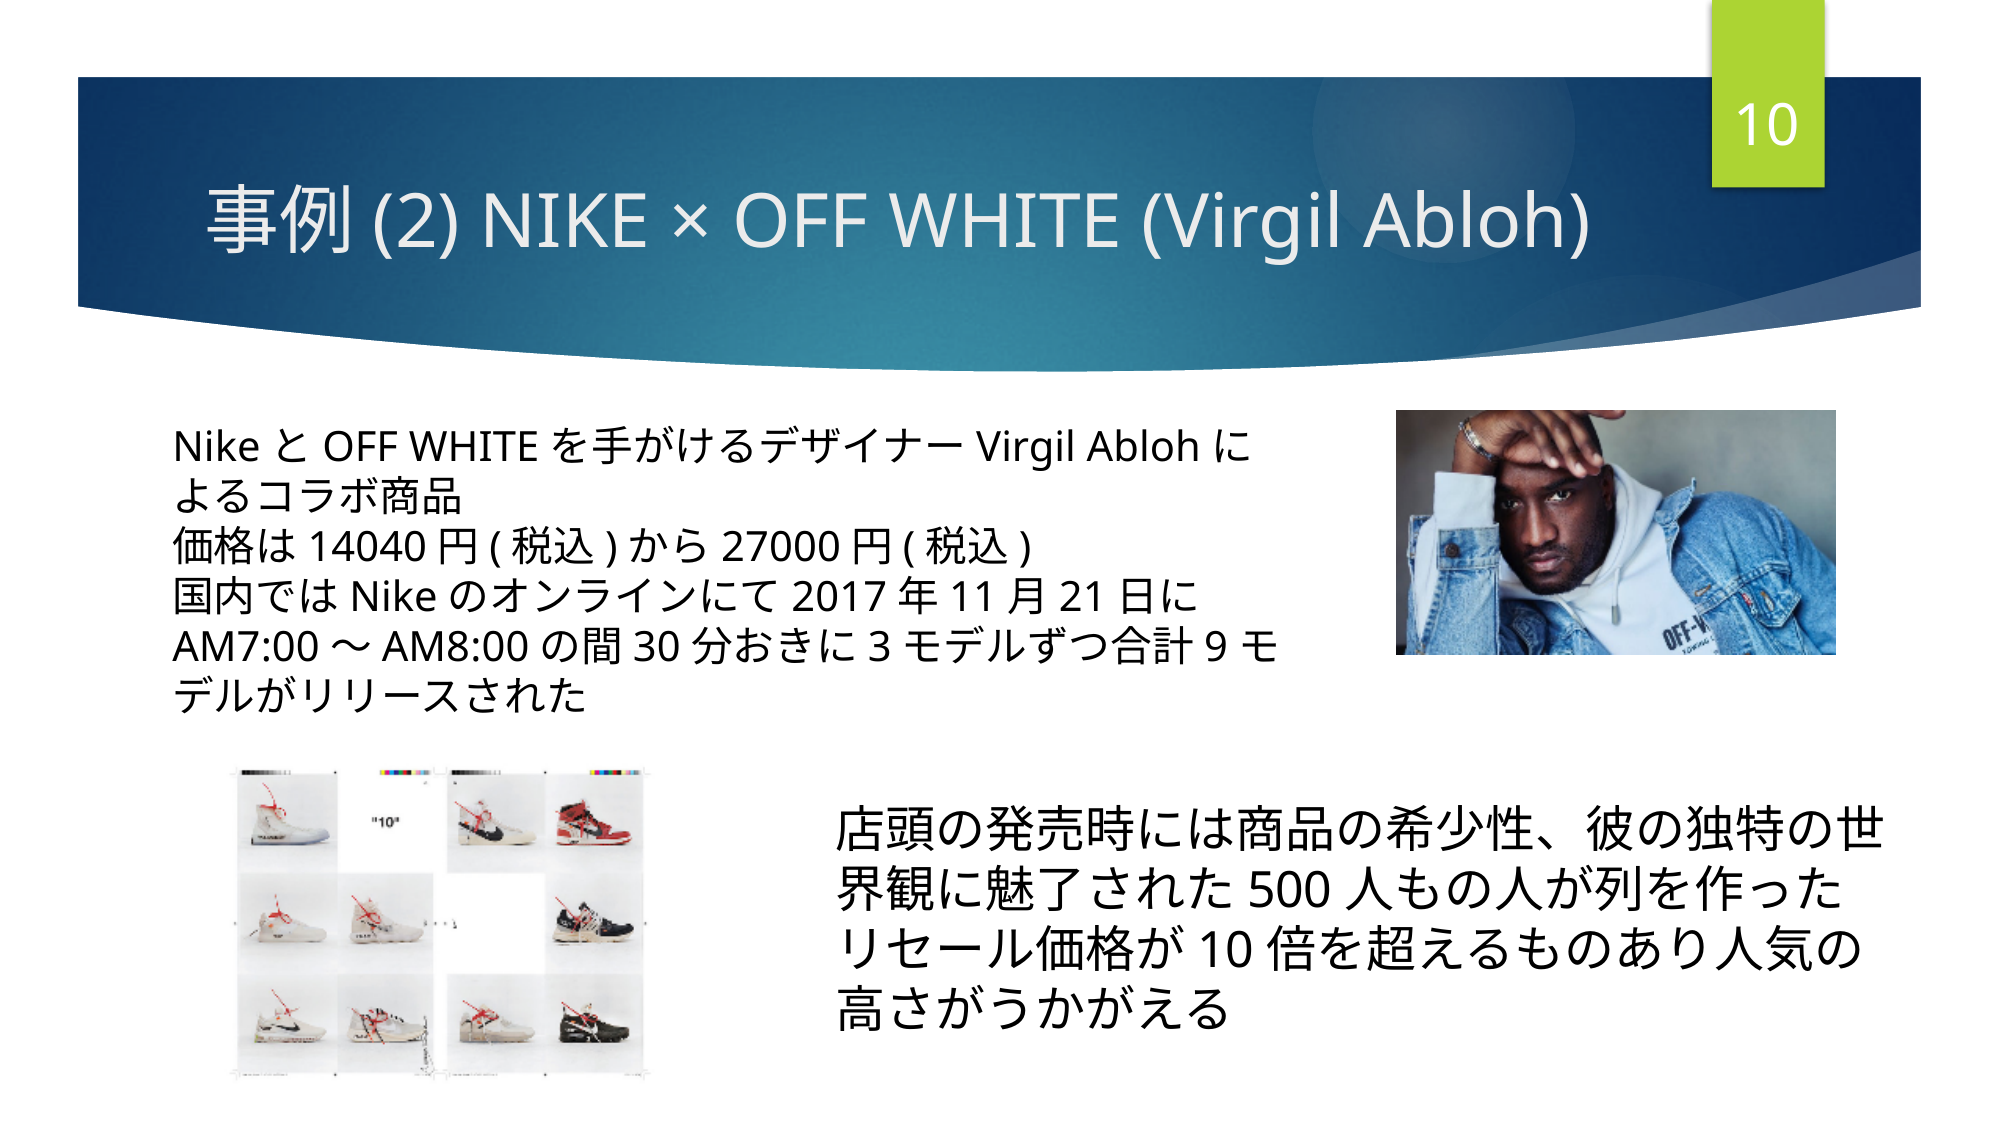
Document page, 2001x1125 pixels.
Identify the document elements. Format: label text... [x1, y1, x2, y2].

slide_number 10 [1698, 48, 1836, 175]
text_box NikeとOFF WHITEを手がけるデザイナーVirgil Ablohによるコラボ商品 価格は14040円(税込)から27000円(税込) 国内ではNikeのオンラインにて2017年11月21日にAM7:00～AM8:00の間30分おきに3モデルずつ合計9モデルがリリースされた [157, 412, 1307, 713]
picture [1396, 410, 1836, 655]
text_box 店頭の発売時には商品の希少性、彼の独特の世界観に魅了された500人もの人が列を作った リセール価格が10倍を超えるものあり人気の高さがうかがえる [820, 790, 1921, 986]
title 事例(2) NIKE × OFF WHITE (Virgil Abloh) [189, 159, 1627, 276]
picture [189, 747, 692, 1101]
